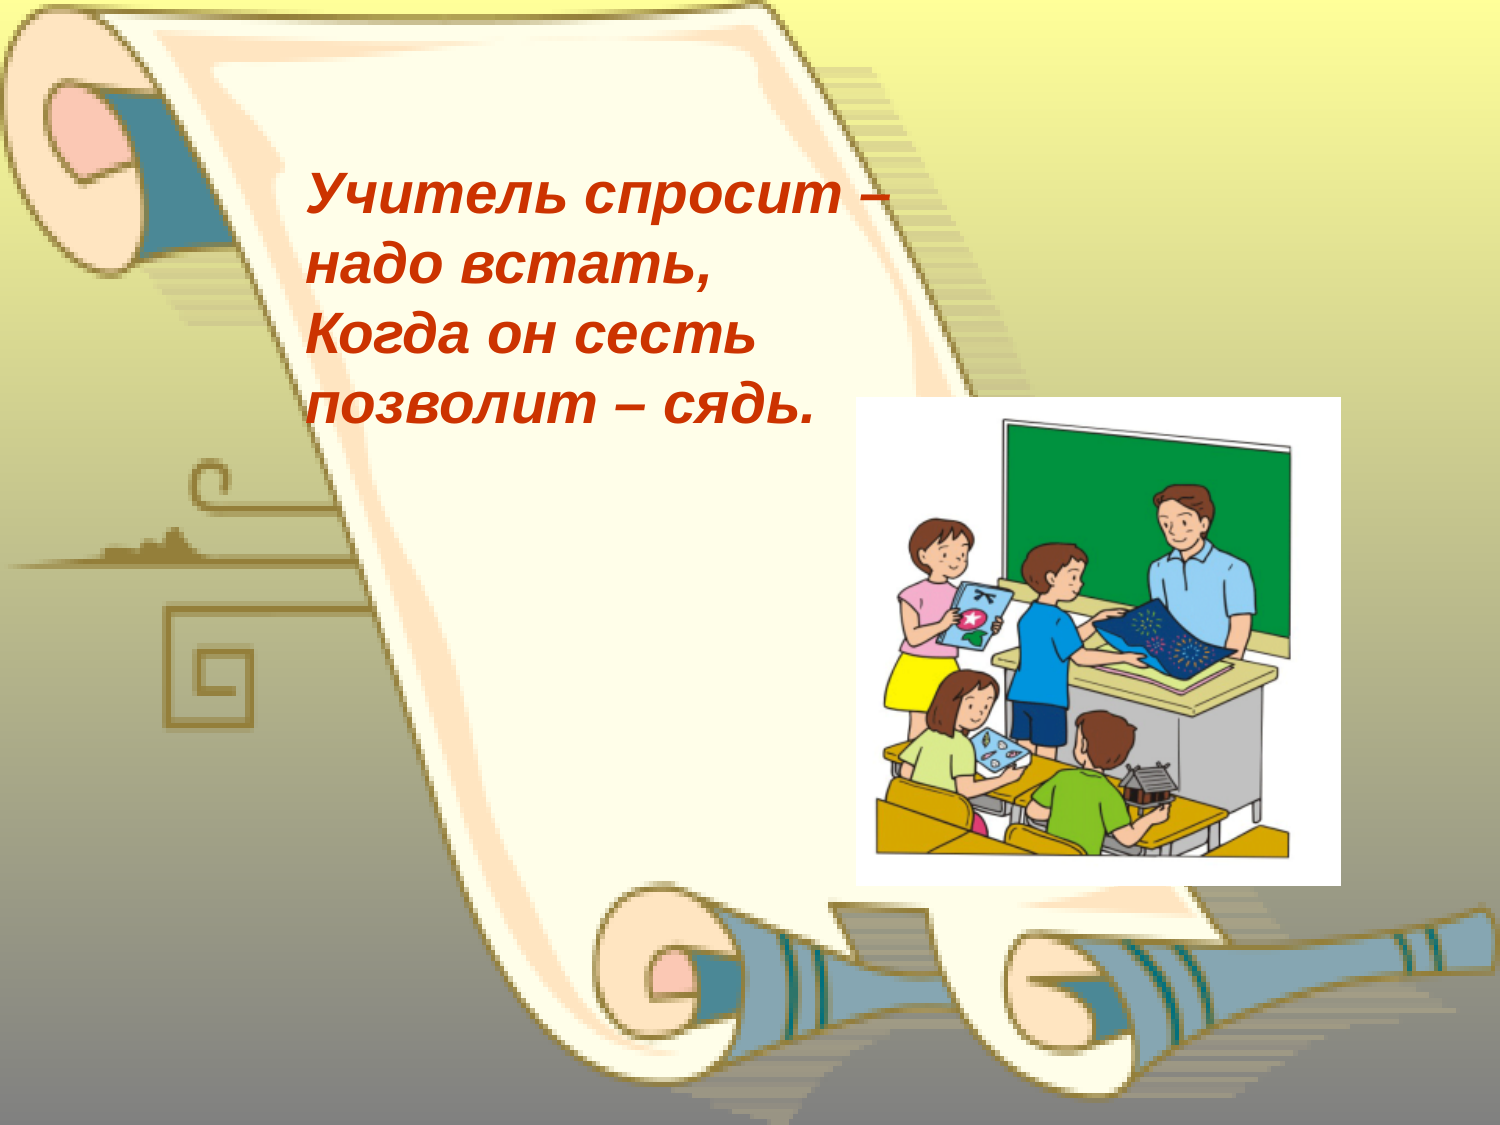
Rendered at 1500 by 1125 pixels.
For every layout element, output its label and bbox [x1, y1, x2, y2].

list [0, 0, 1500, 1125]
picture [855, 396, 1341, 886]
